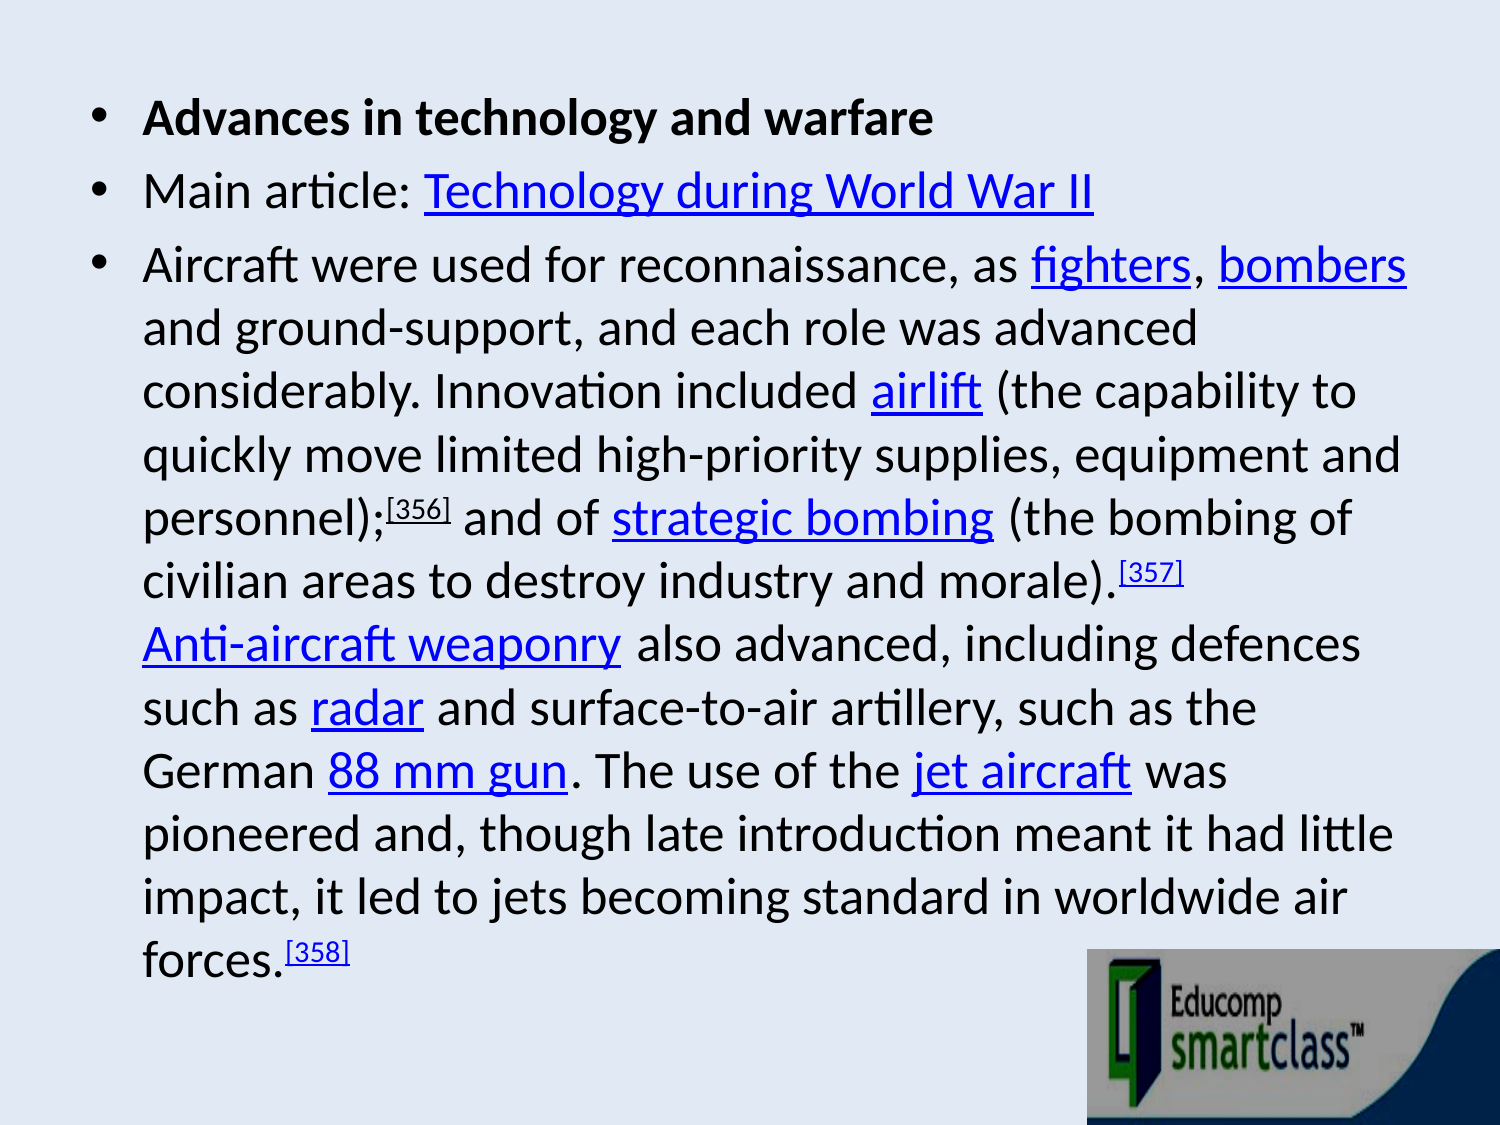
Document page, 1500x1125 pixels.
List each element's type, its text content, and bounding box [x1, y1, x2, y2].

list Advances in technology and warfare Main article: Technology during World War II Aircraft were used for reconnaissance, as fighters, bombers and ground-support, and each role was advanced considerably. Innovation included airlift (the capability to quickly move limited high-priority supplies, equipment and personnel);[356] and of strategic bombing (the bombing of civilian areas to destroy industry and morale).[357] Anti-aircraft weaponry also advanced, including defences such as radar and surface-to-air artillery, such as the German 88 mm gun. The use of the jet aircraft was pioneered and, though late introduction meant it had little impact, it led to jets becoming standard in worldwide air forces.[358] [75, 75, 1425, 1005]
picture [1087, 949, 1500, 1125]
